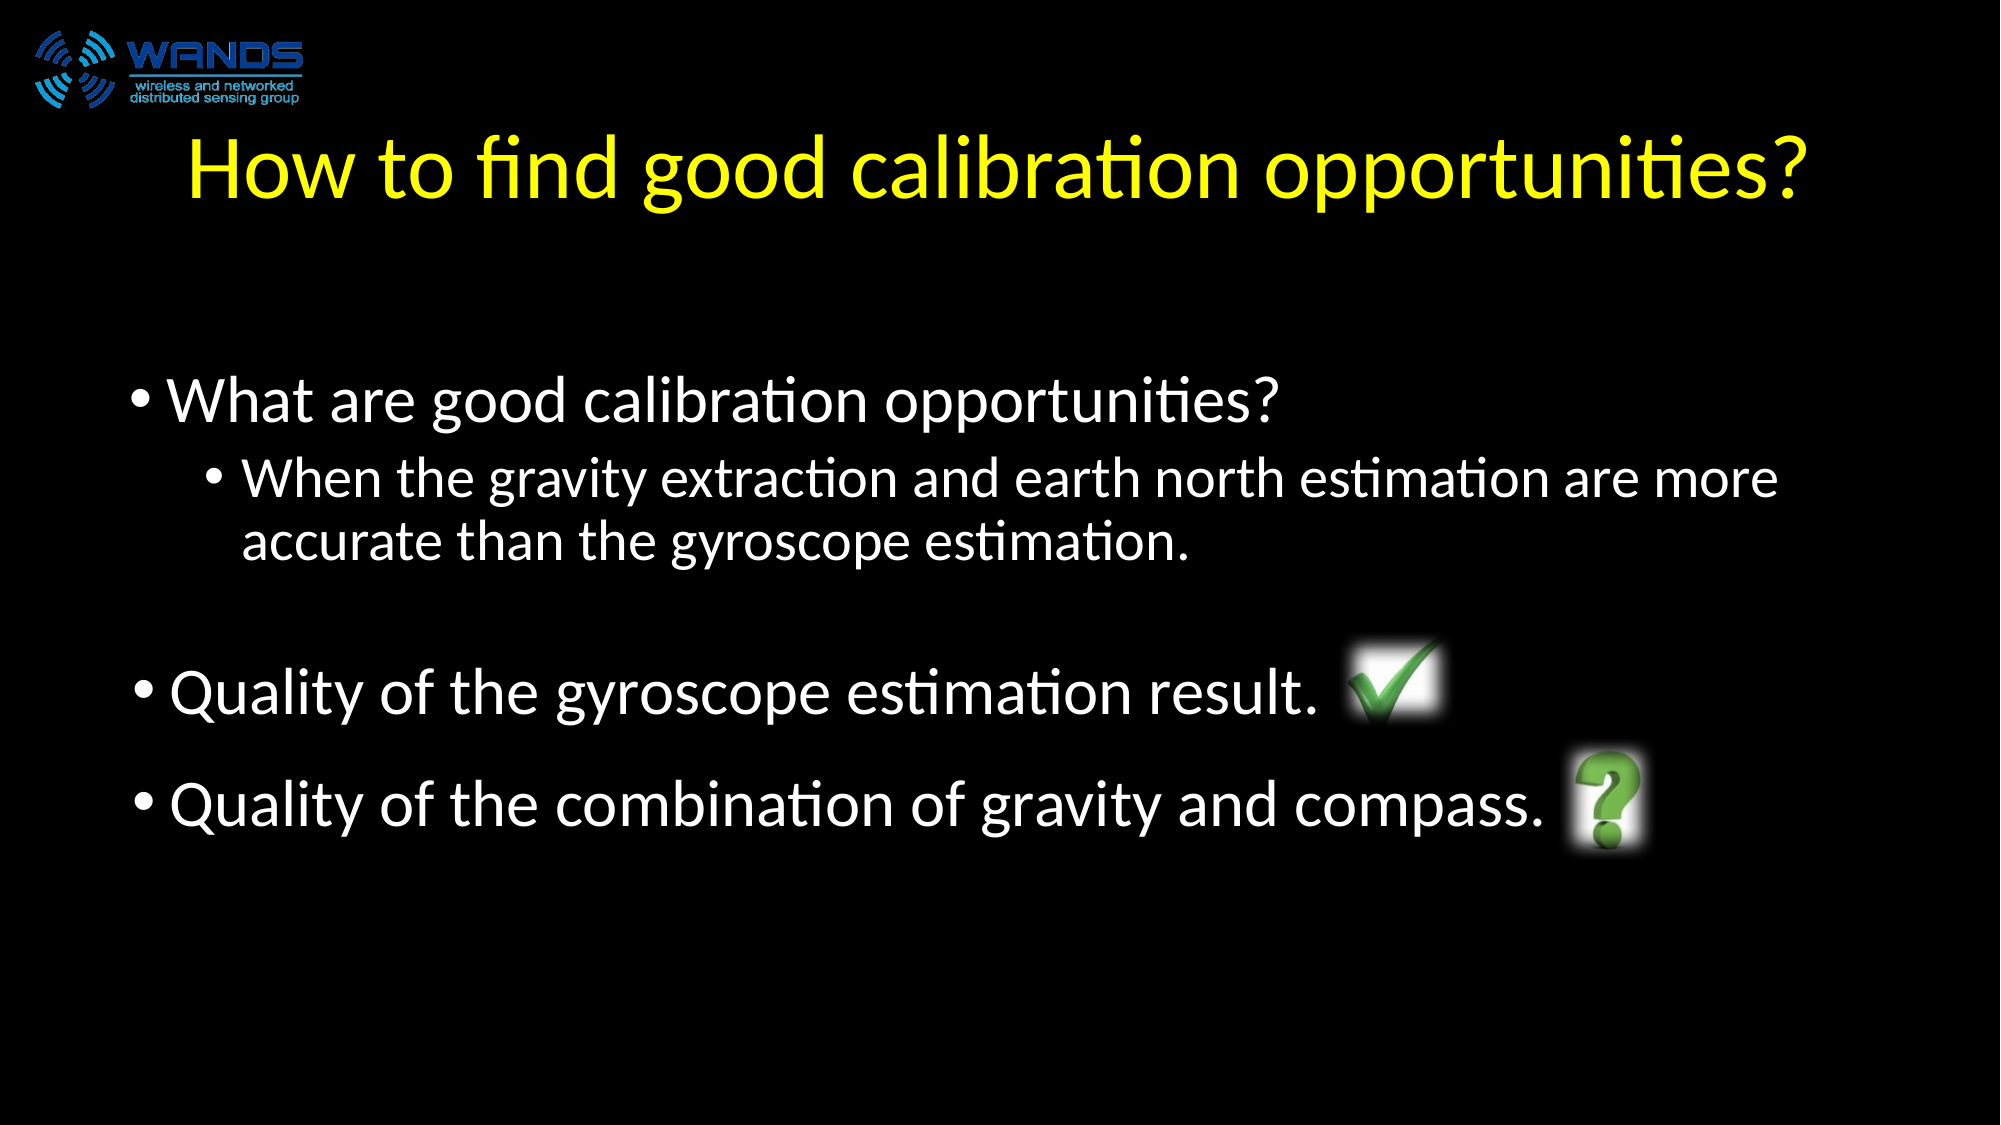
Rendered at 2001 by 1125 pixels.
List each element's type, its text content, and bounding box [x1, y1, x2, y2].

picture [1336, 629, 1457, 730]
text_box Quality of the combination of gravity and compass. [117, 761, 1650, 867]
picture [35, 28, 303, 109]
text_box What are good calibration opportunities? When the gravity extraction and earth north estimation are more accurate than the gyroscope estimation. [113, 357, 1805, 614]
title How to find good calibration opportunities? [137, 59, 1863, 278]
list Quality of the gyroscope estimation result. [117, 649, 1730, 763]
picture [1556, 735, 1659, 863]
